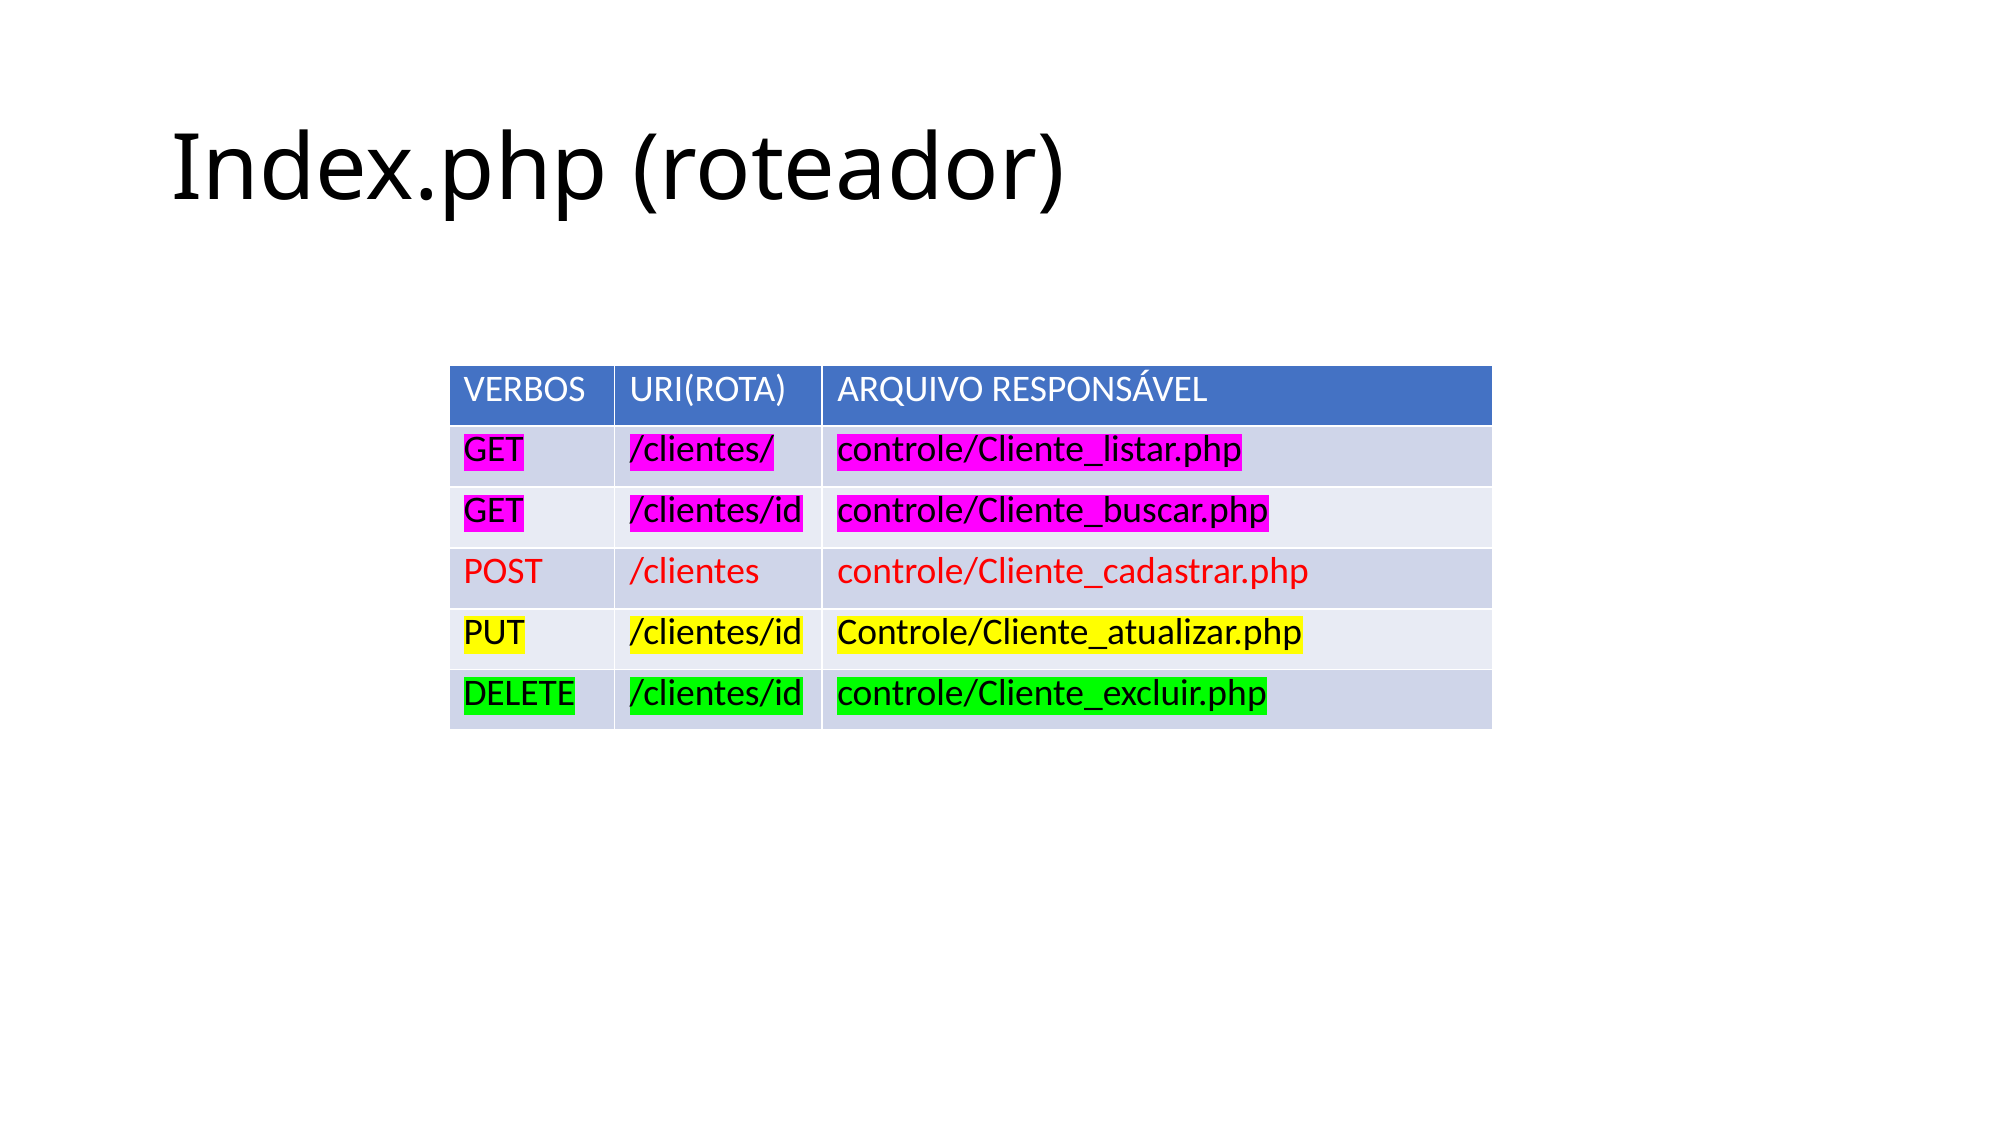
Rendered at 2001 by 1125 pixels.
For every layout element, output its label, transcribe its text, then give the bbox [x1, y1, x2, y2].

table_cell /clientes [615, 549, 821, 608]
table_cell PUT [450, 610, 614, 669]
table_cell controle/Cliente_excluir.php [823, 670, 1492, 729]
table_cell /clientes/id [615, 610, 821, 669]
table_cell controle/Cliente_cadastrar.php [823, 549, 1492, 608]
table_cell Controle/Cliente_atualizar.php [823, 610, 1492, 669]
table_cell controle/Cliente_listar.php [823, 427, 1492, 486]
table_cell /clientes/id [615, 488, 821, 547]
title Index.php (roteador) [156, 88, 1874, 252]
table_cell GET [450, 427, 614, 486]
table_header URI(ROTA) [615, 366, 821, 425]
table_header ARQUIVO RESPONSÁVEL [823, 366, 1492, 425]
table_cell POST [450, 549, 614, 608]
table_cell DELETE [450, 670, 614, 729]
table_header VERBOS [450, 366, 614, 425]
table_cell GET [450, 488, 614, 547]
table_cell /clientes/ [615, 427, 821, 486]
table_cell /clientes/id [615, 670, 821, 729]
table_cell controle/Cliente_buscar.php [823, 488, 1492, 547]
